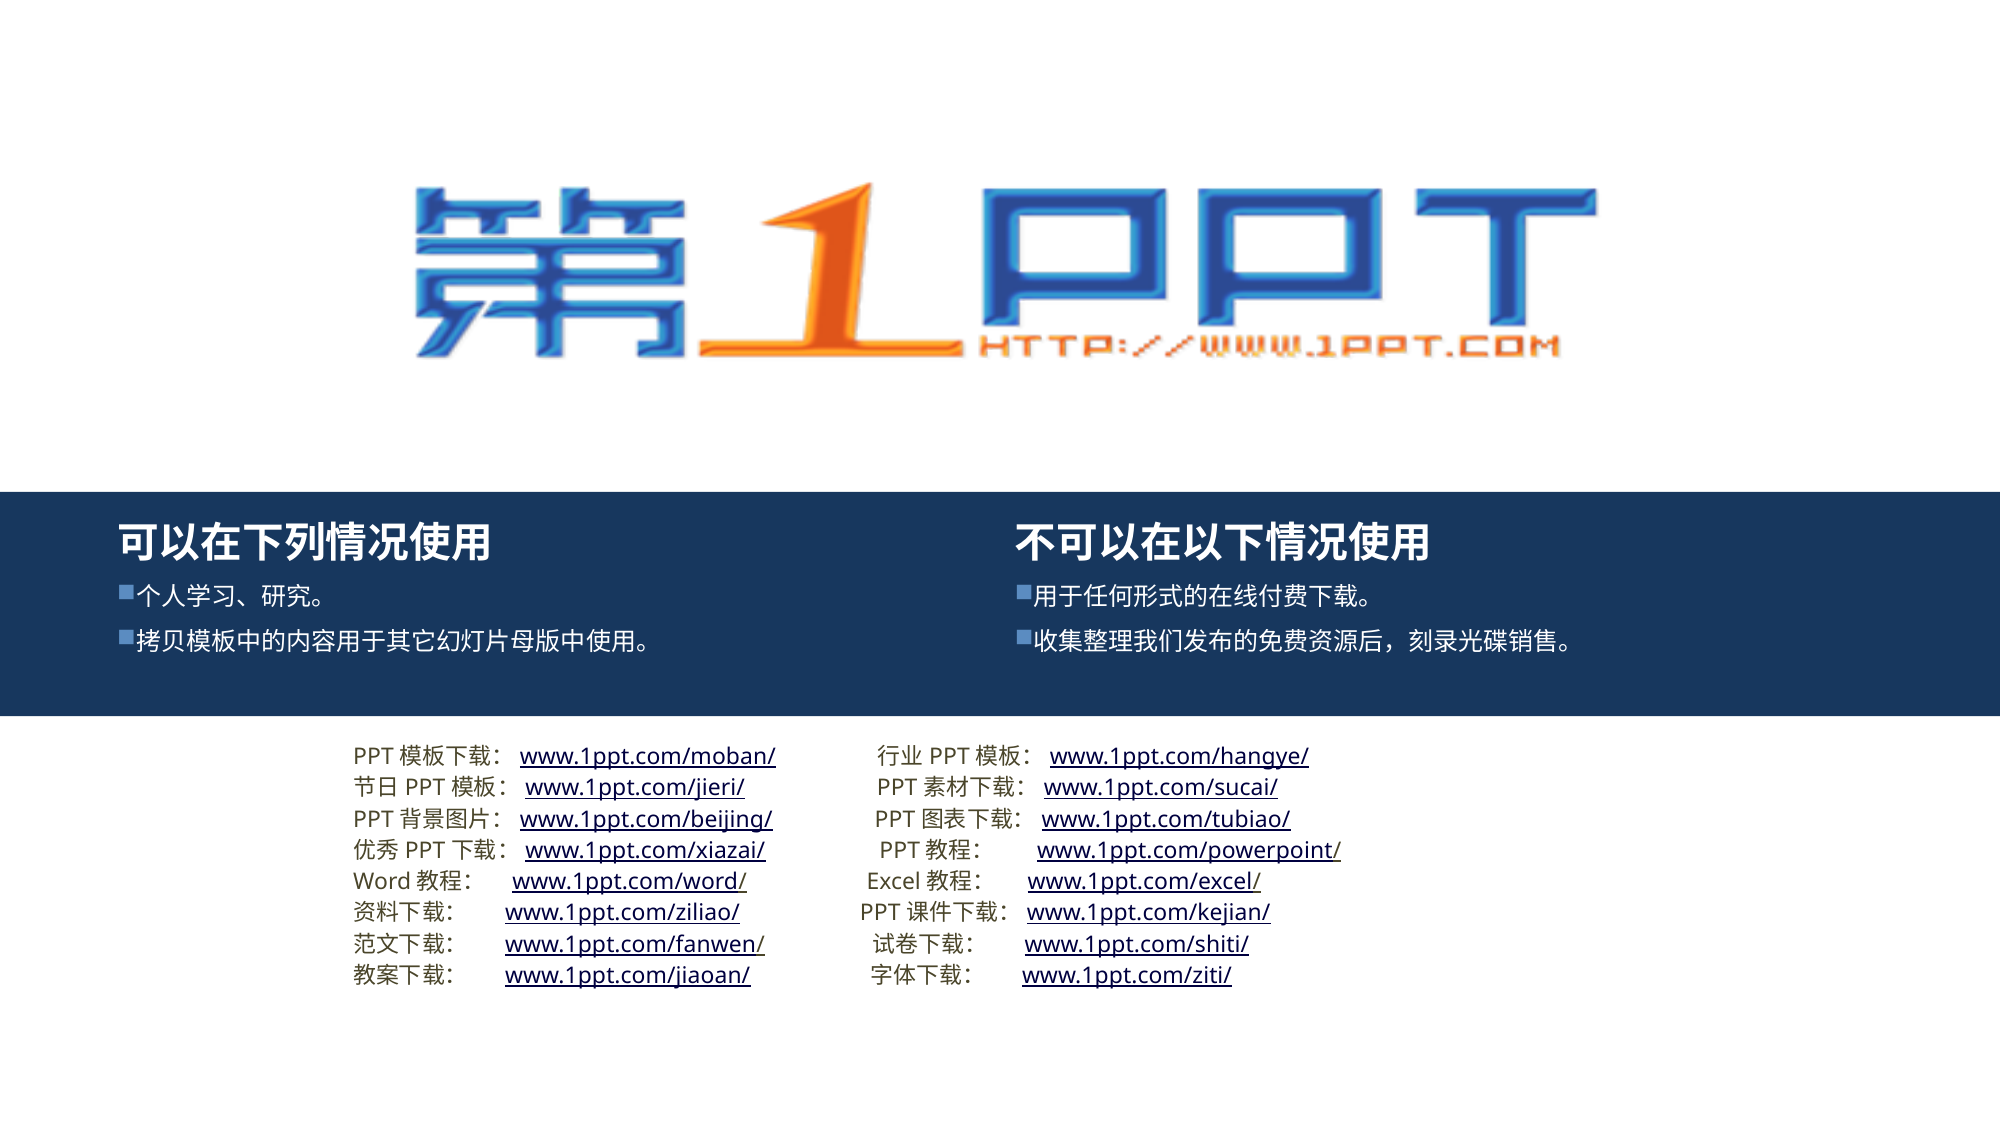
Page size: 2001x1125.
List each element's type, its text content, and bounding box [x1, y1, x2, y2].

picture [179, 51, 1867, 492]
text_box PPT模板下载：www.1ppt.com/moban/ 行业PPT模板：www.1ppt.com/hangye/ 节日PPT模板：www.1ppt.com/jieri/ PPT素材下载：www.1ppt.com/sucai/ PPT背景图片：www.1ppt.com/beijing/ PPT图表下载：www.1ppt.com/tubiao/ 优秀PPT下载：www.1ppt.com/xiazai/ PPT教程： www.1ppt.com/powerpoint/ Word教程： www.1ppt.com/word/ Excel教程： www.1ppt.com/excel/ 资料下载： www.1ppt.com/ziliao/ PPT课件下载：www.1ppt.com/kejian/ 范文下载： www.1ppt.com/fanwen/ 试卷下载： www.1ppt.com/shiti/ 教案下载： www.1ppt.com/jiaoan/ 字体下载： www.1ppt.com/ziti/ [336, 762, 1752, 1008]
text_box [0, 491, 2000, 717]
text_box 可以在下列情况使用 个人学习、研究。 拷贝模板中的内容用于其它幻灯片母版中使用。 [102, 508, 1000, 774]
text_box 不可以在以下情况使用 用于任何形式的在线付费下载。 收集整理我们发布的免费资源后，刻录光碟销售。 [999, 508, 1898, 762]
